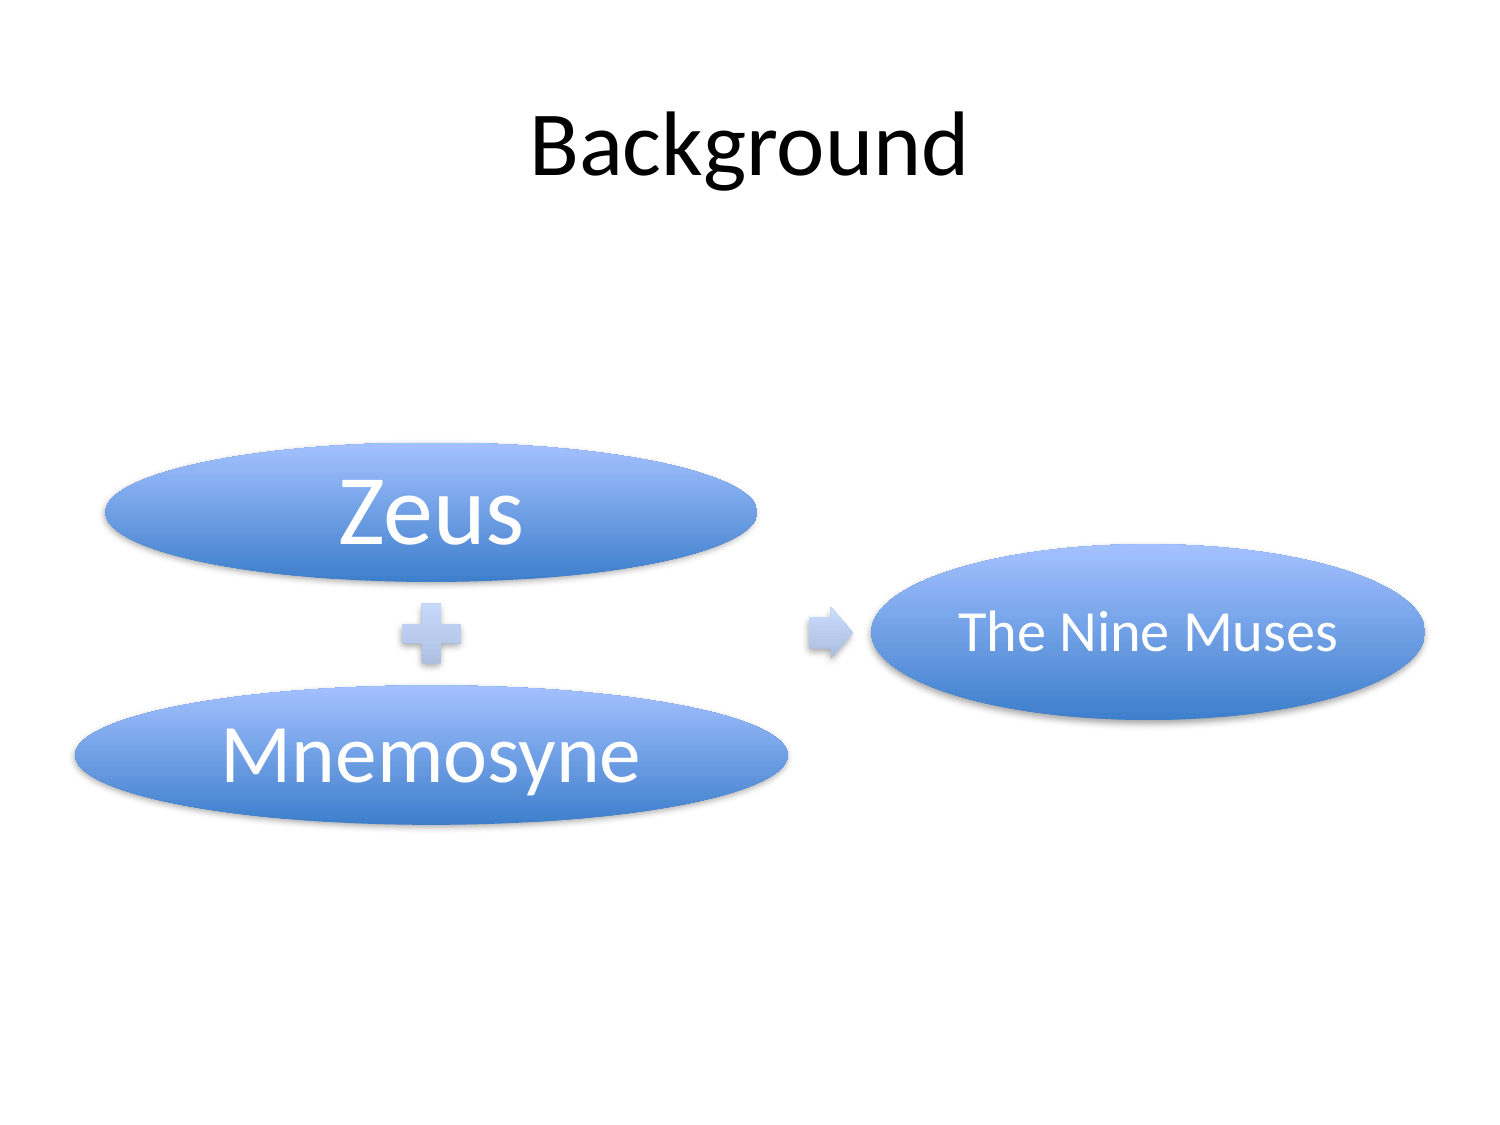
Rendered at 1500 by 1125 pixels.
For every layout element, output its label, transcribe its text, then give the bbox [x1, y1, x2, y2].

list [74, 262, 1426, 1006]
title Background [75, 45, 1425, 233]
